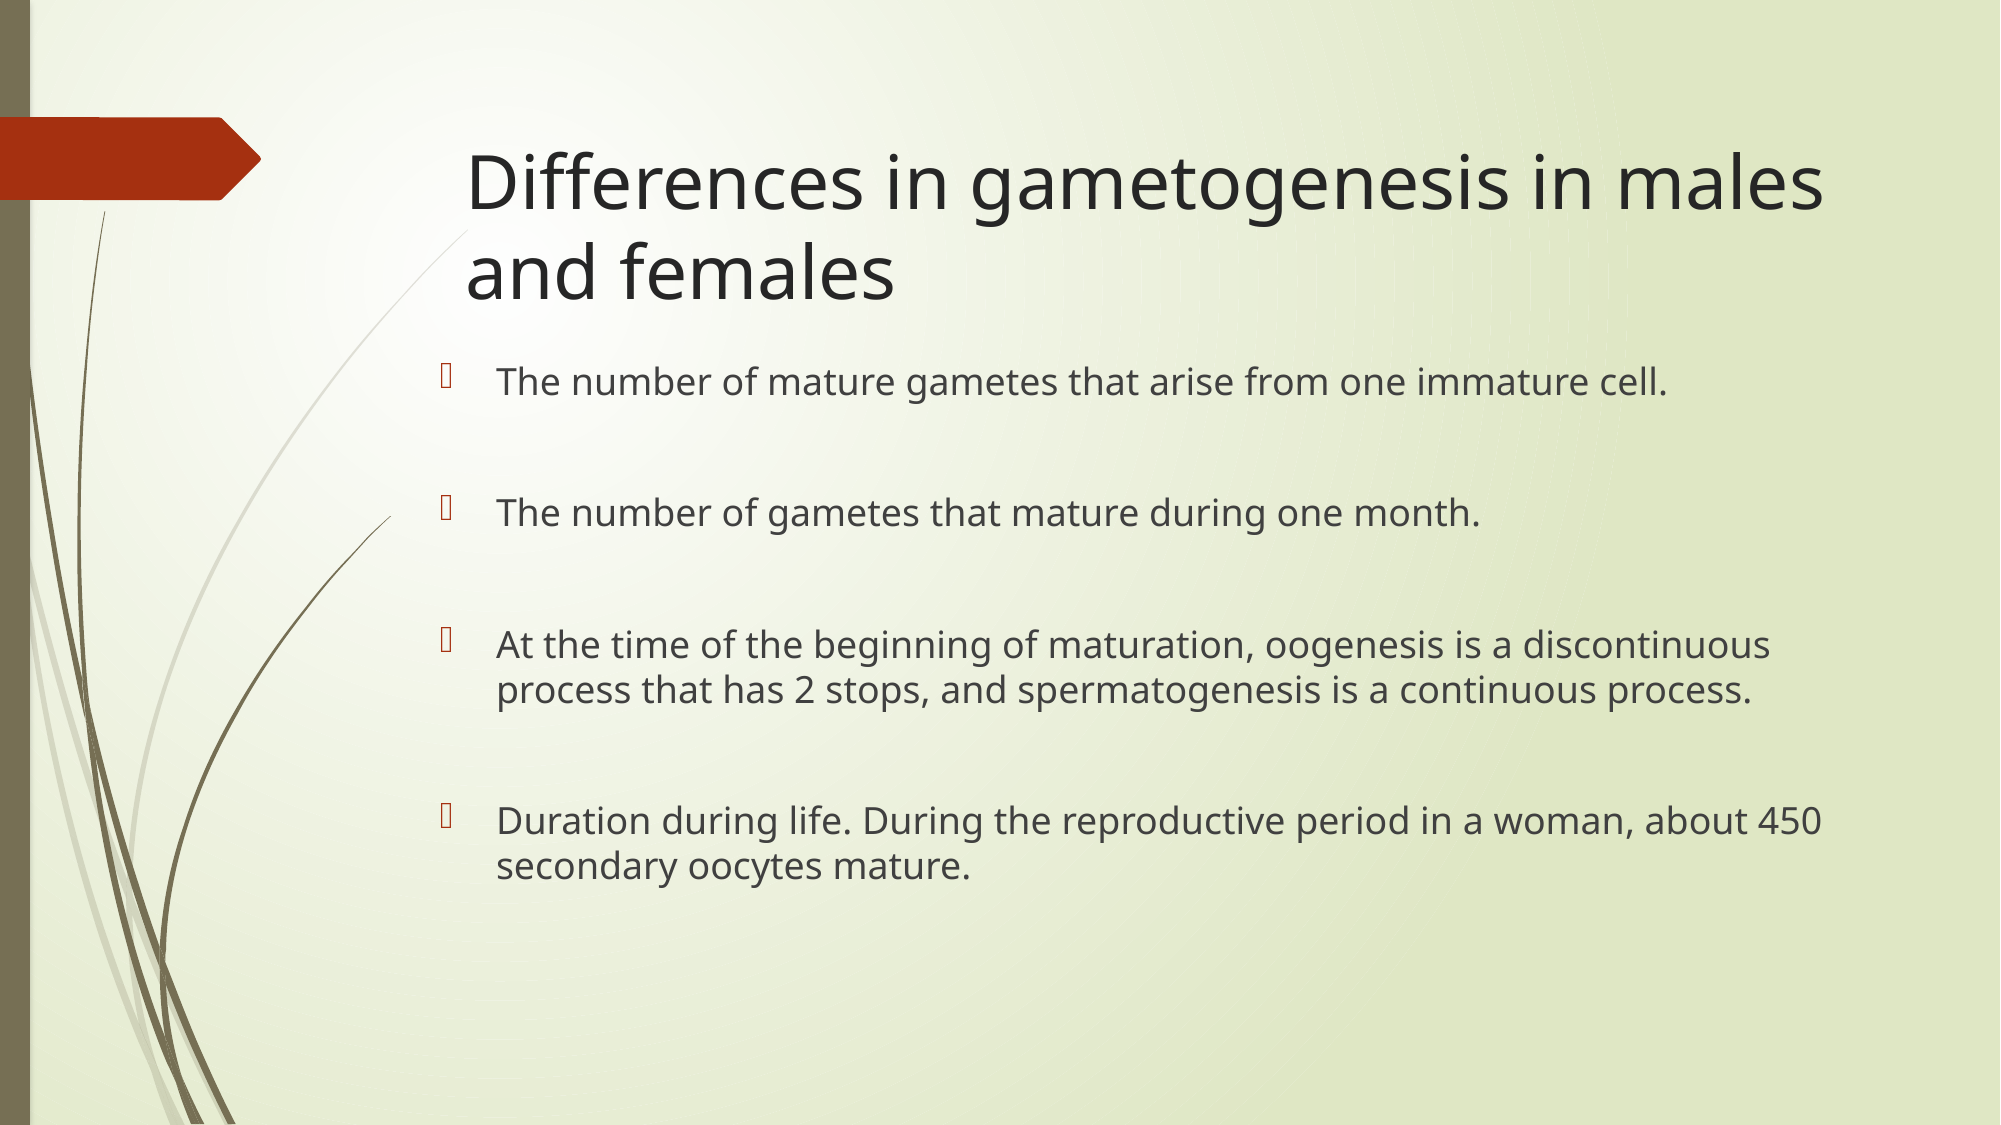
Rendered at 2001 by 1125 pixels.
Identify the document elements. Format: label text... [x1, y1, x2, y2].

list The number of mature gametes that arise from one immature cell. The number of gametes that mature during one month. At the time of the beginning of maturation, oogenesis is a discontinuous process that has 2 stops, and spermatogenesis is a continuous process. Duration during life. During the reproductive period in a woman, about 450 secondary oocytes mature. [424, 350, 1888, 970]
text_box Differences in gametogenesis in males and females [450, 127, 1913, 338]
